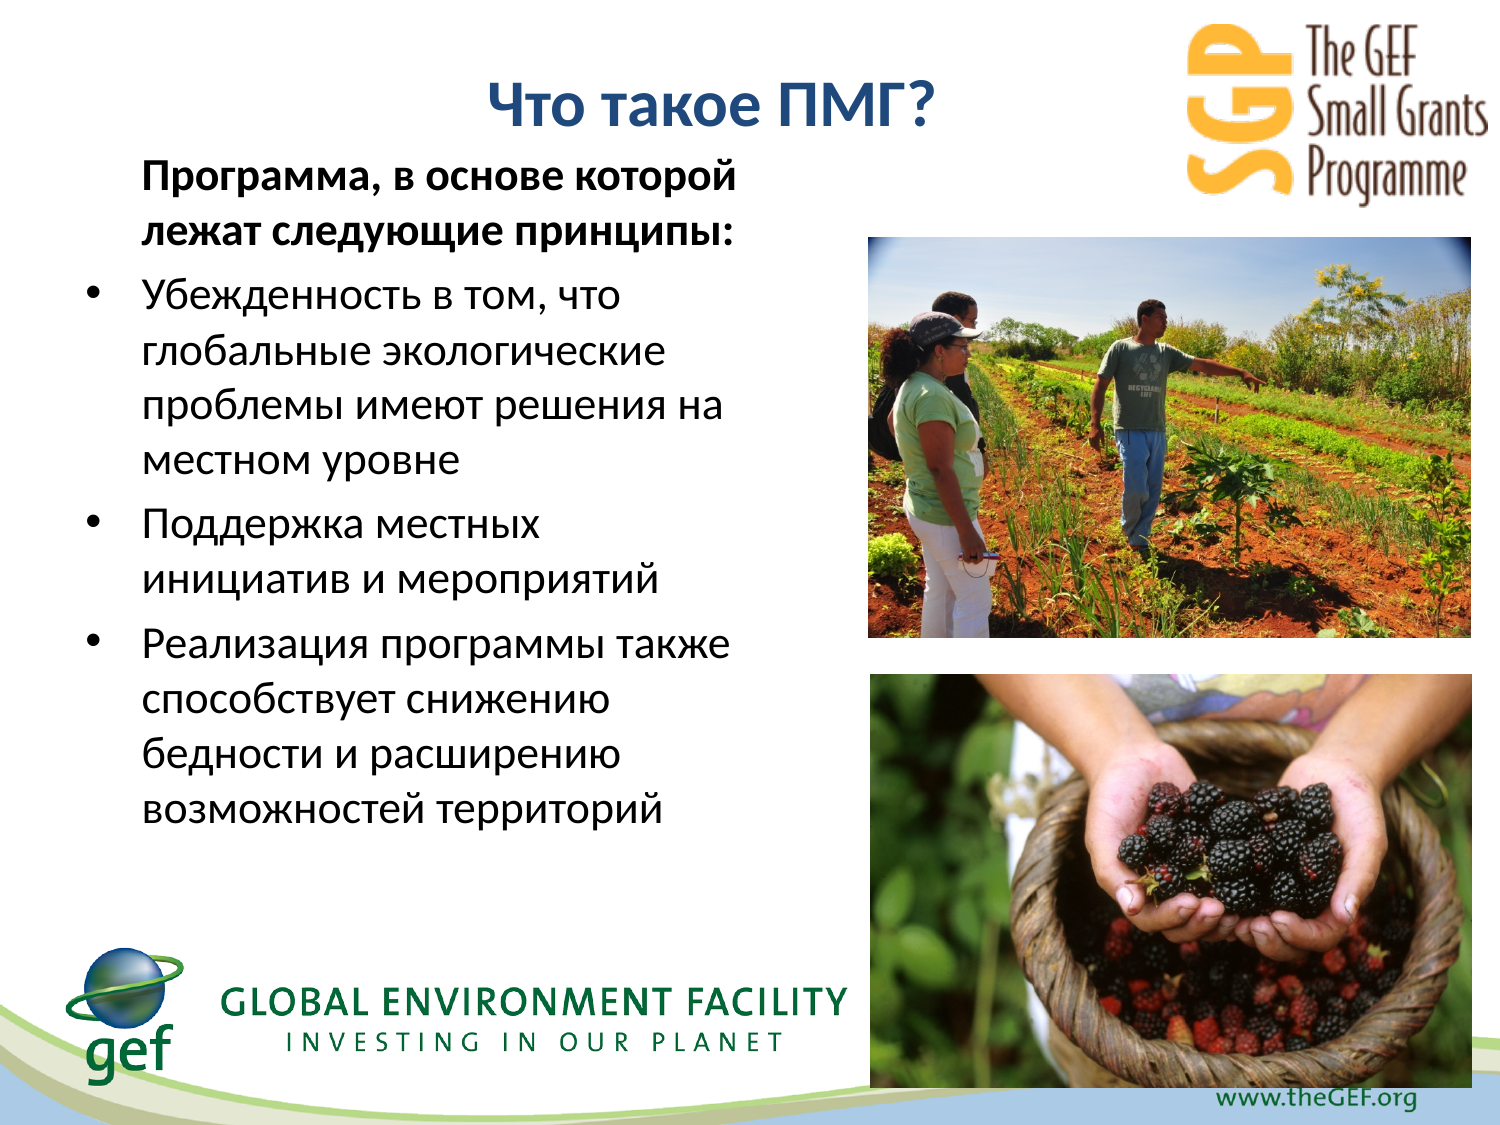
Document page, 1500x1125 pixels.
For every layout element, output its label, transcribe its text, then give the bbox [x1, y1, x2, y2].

picture [0, 674, 1500, 1125]
list Программа, в основе которой лежат следующие принципы: Убежденность в том, что глобальные экологические проблемы имеют решения на местном уровне Поддержка местных инициатив и мероприятий Реализация программы также способствует снижению бедности и расширению возможностей территорий [70, 137, 771, 925]
picture [1187, 24, 1488, 208]
picture [868, 237, 1471, 638]
title Что такое ПМГ? [37, 6, 1388, 194]
